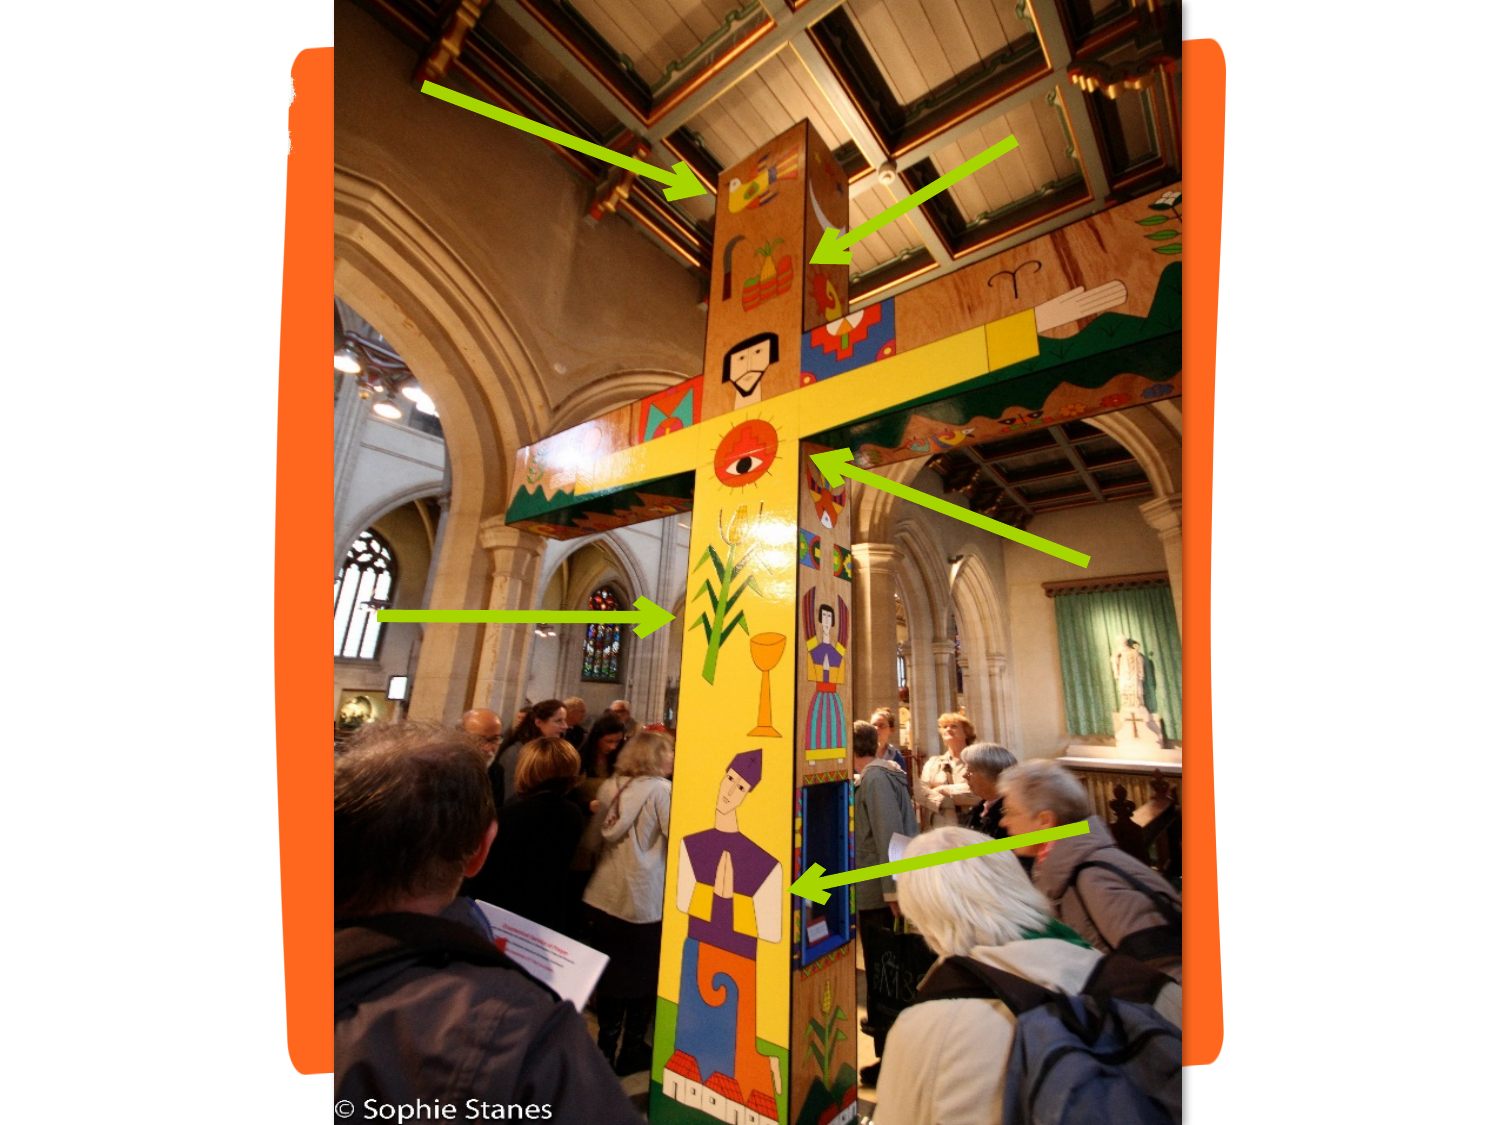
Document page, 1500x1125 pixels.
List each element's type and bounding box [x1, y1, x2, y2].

text_box [422, 85, 708, 194]
picture [269, 0, 1231, 1125]
text_box [808, 139, 1017, 264]
text_box [808, 455, 1089, 563]
text_box [785, 826, 1089, 892]
